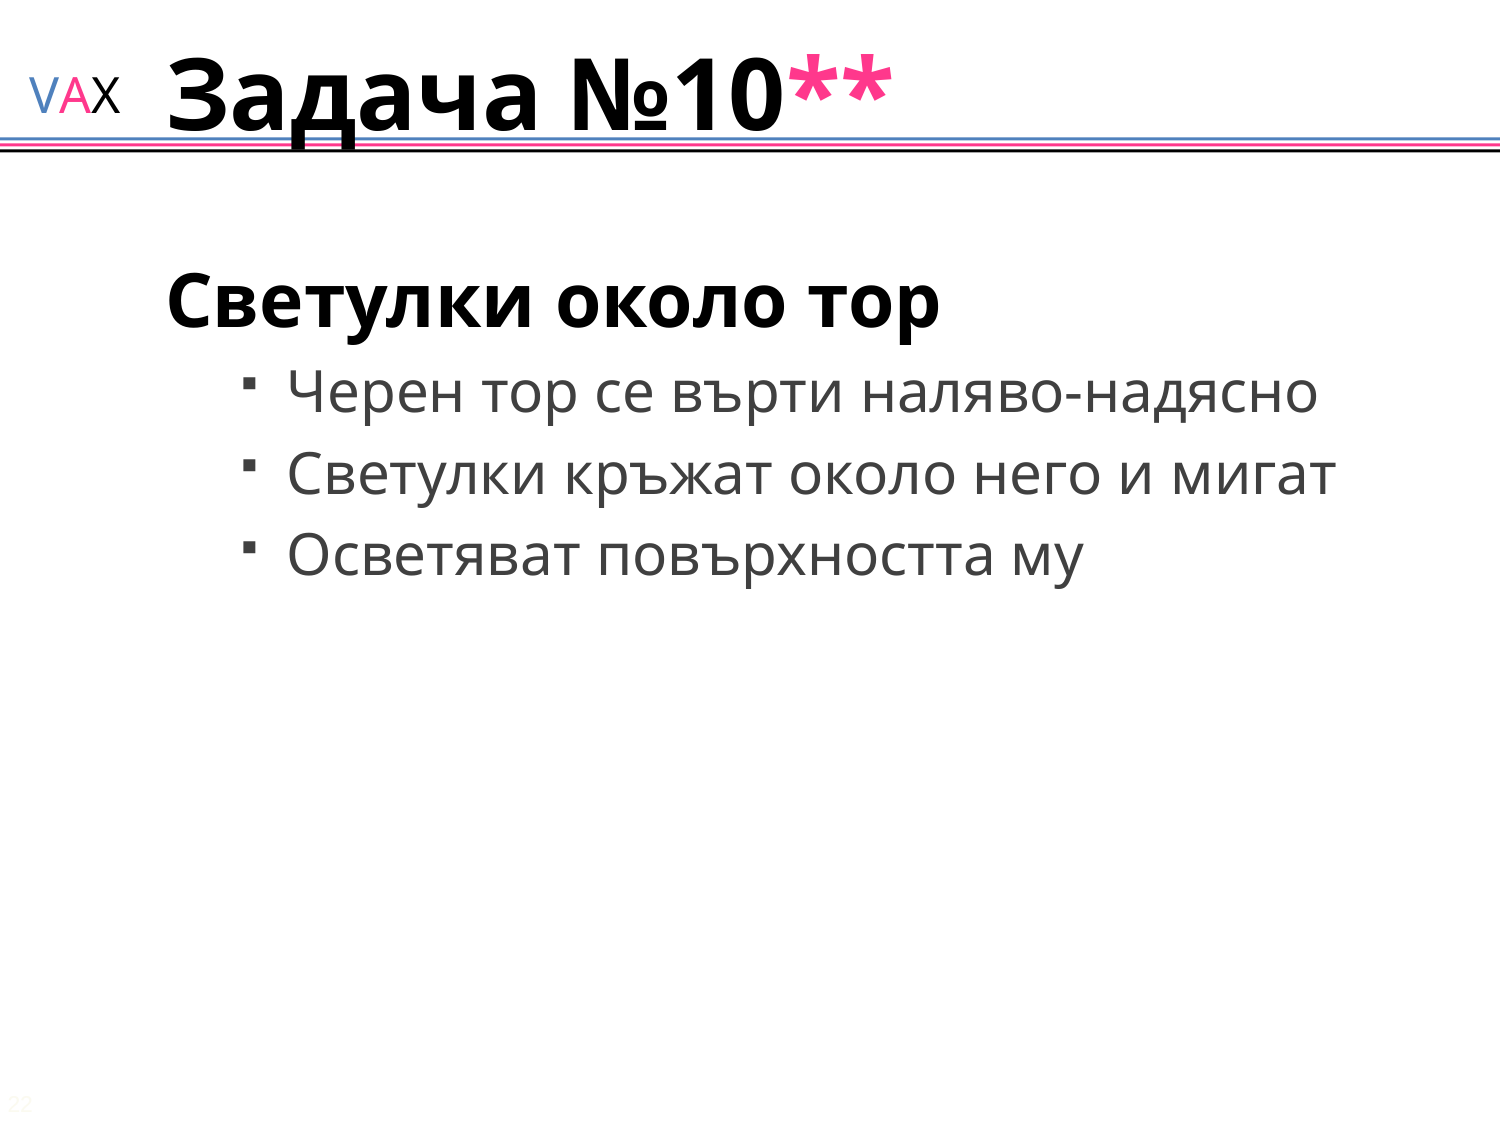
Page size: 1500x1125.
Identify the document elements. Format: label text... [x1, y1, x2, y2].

title Задача №10** [0, 37, 1500, 144]
list Светулки около тор Черен тор се върти наляво-надясно Светулки кръжат около него и мигат Осветяват повърхността му [150, 200, 1488, 1113]
